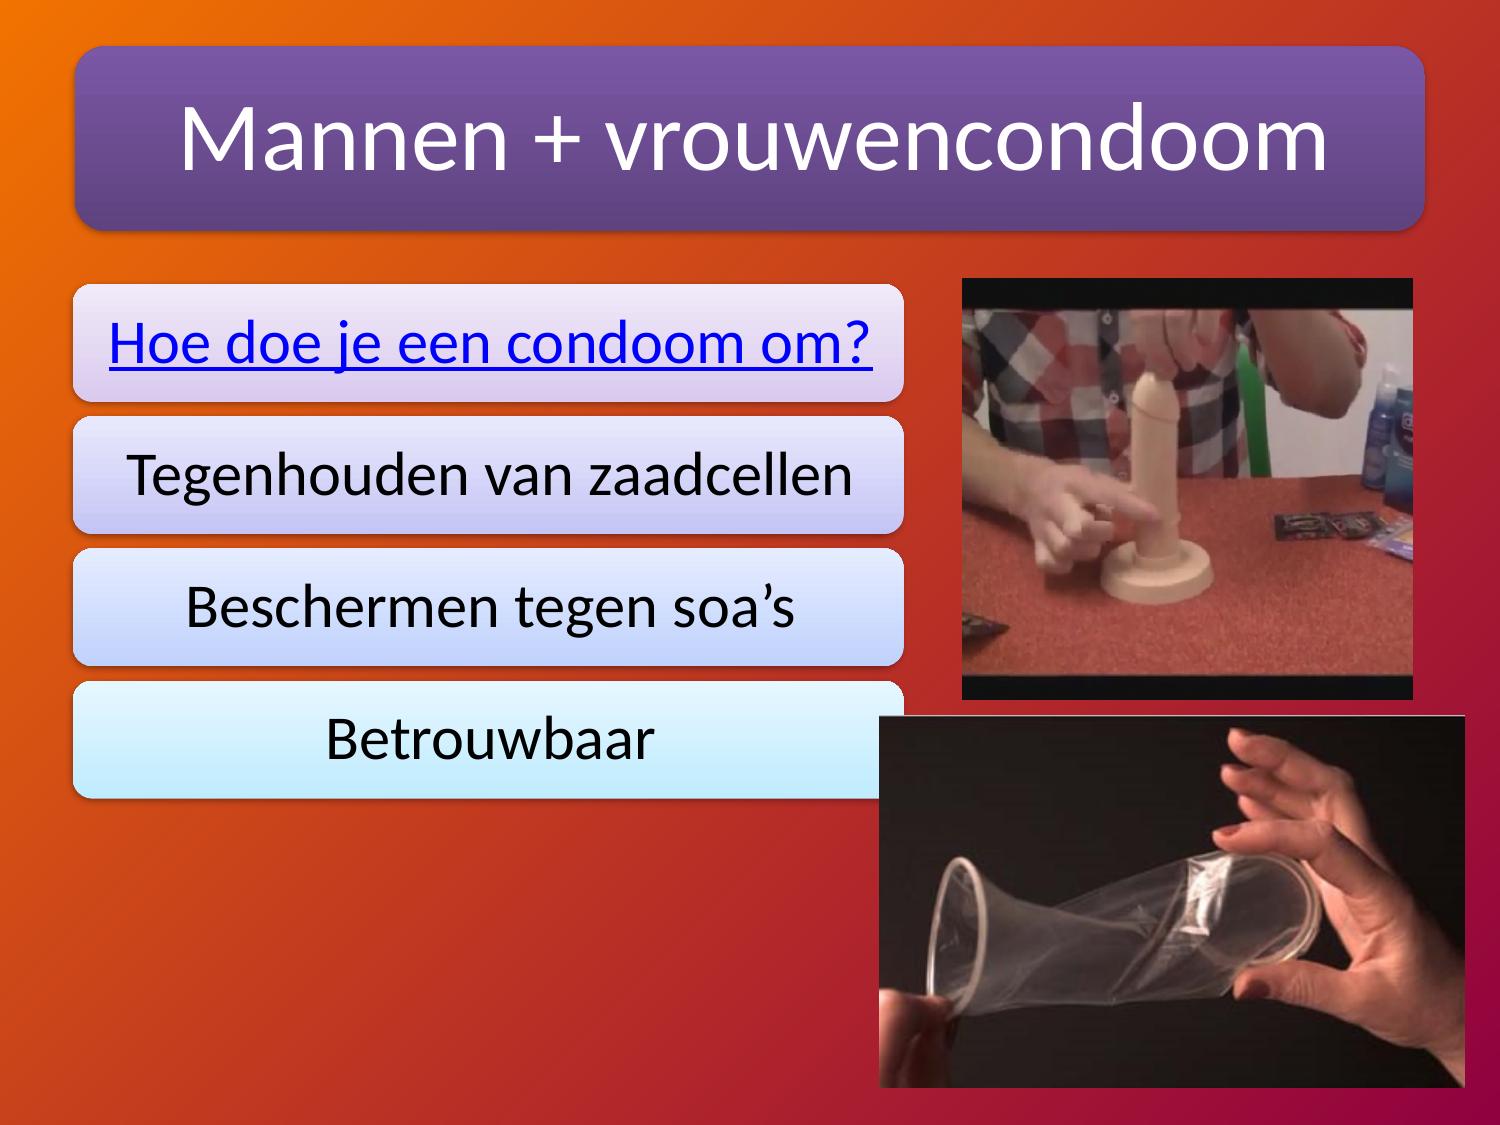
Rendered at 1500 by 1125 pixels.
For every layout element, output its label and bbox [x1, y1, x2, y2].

list [72, 259, 904, 823]
picture [879, 715, 1465, 1089]
picture [962, 278, 1413, 700]
text_box [74, 44, 1426, 233]
